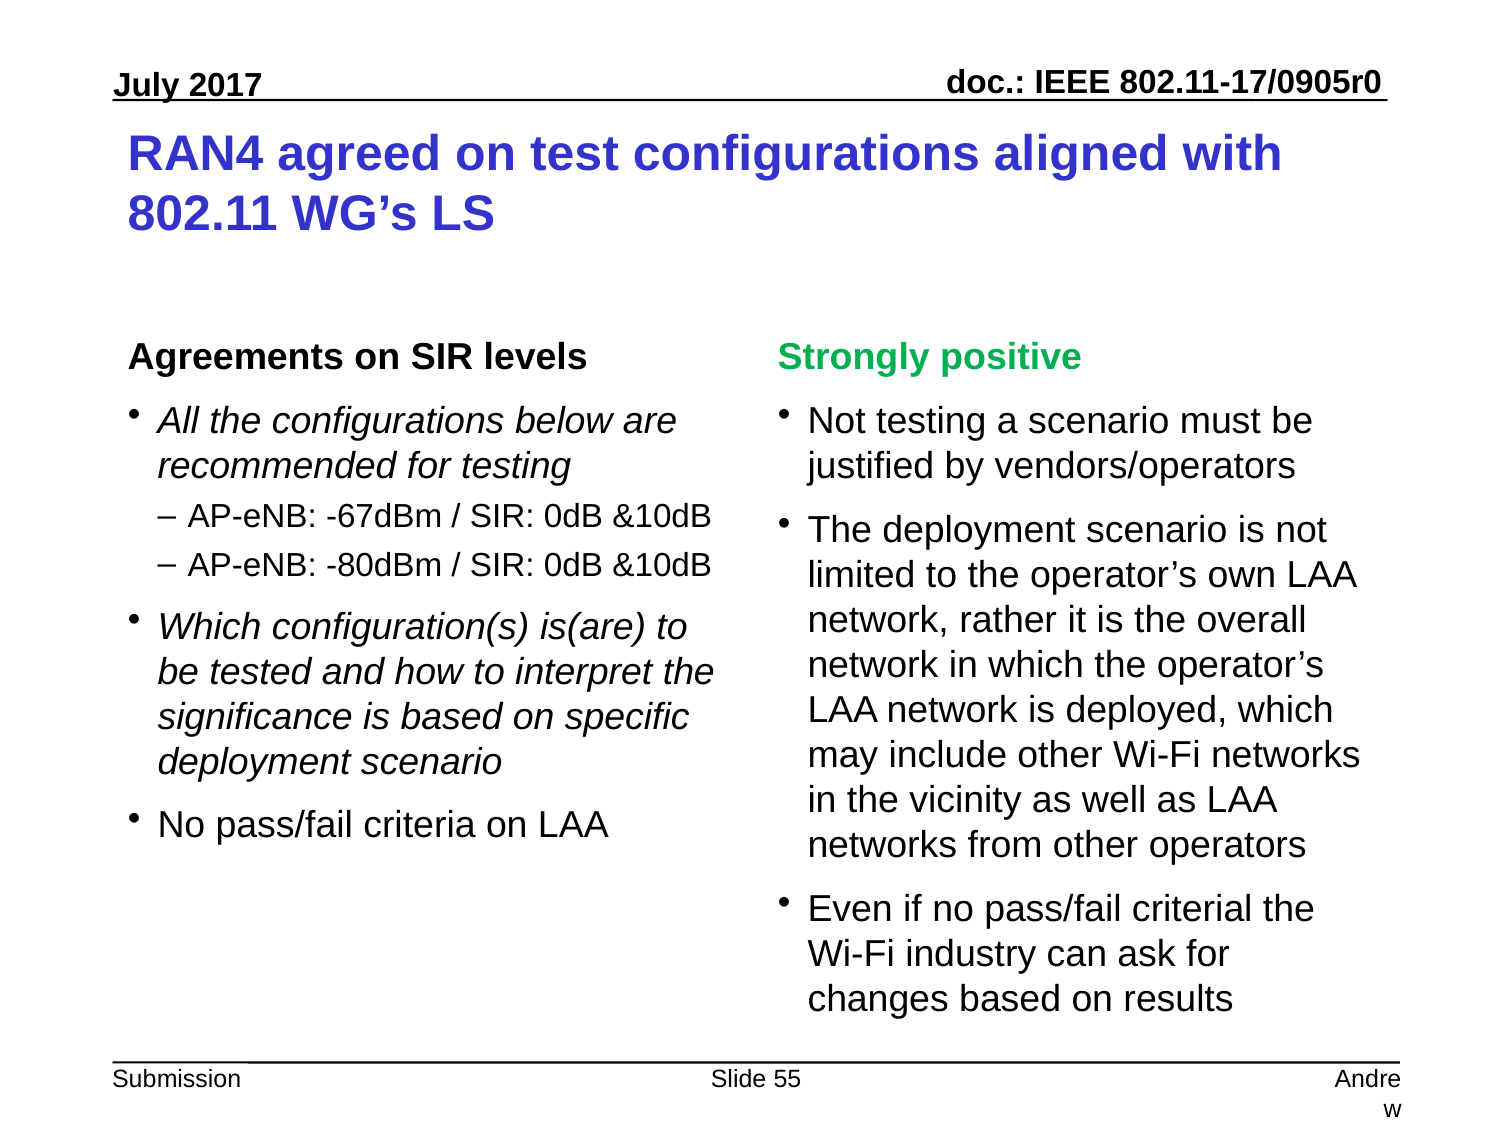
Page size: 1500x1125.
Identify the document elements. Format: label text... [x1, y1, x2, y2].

footer Andrew Myles, Cisco [1320, 1061, 1402, 1093]
list Agreements on SIR levels All the configurations below are recommended for testing AP-eNB: -67dBm / SIR: 0dB &10dB AP-eNB: -80dBm / SIR: 0dB &10dB Which configuration(s) is(are) to be tested and how to interpret the significance is based on specific deployment scenario No pass/fail criteria on LAA [112, 324, 738, 1000]
slide_number Slide 55 [709, 1061, 803, 1093]
list Strongly positive Not testing a scenario must be justified by vendors/operators The deployment scenario is not limited to the operator’s own LAA network, rather it is the overall network in which the operator’s LAA network is deployed, which may include other Wi-Fi networks in the vicinity as well as LAA networks from other operators Even if no pass/fail criterial the Wi-Fi industry can ask for changes based on results [762, 324, 1388, 1000]
title RAN4 agreed on test configurations aligned with 802.11 WG’s LS [112, 112, 1388, 288]
